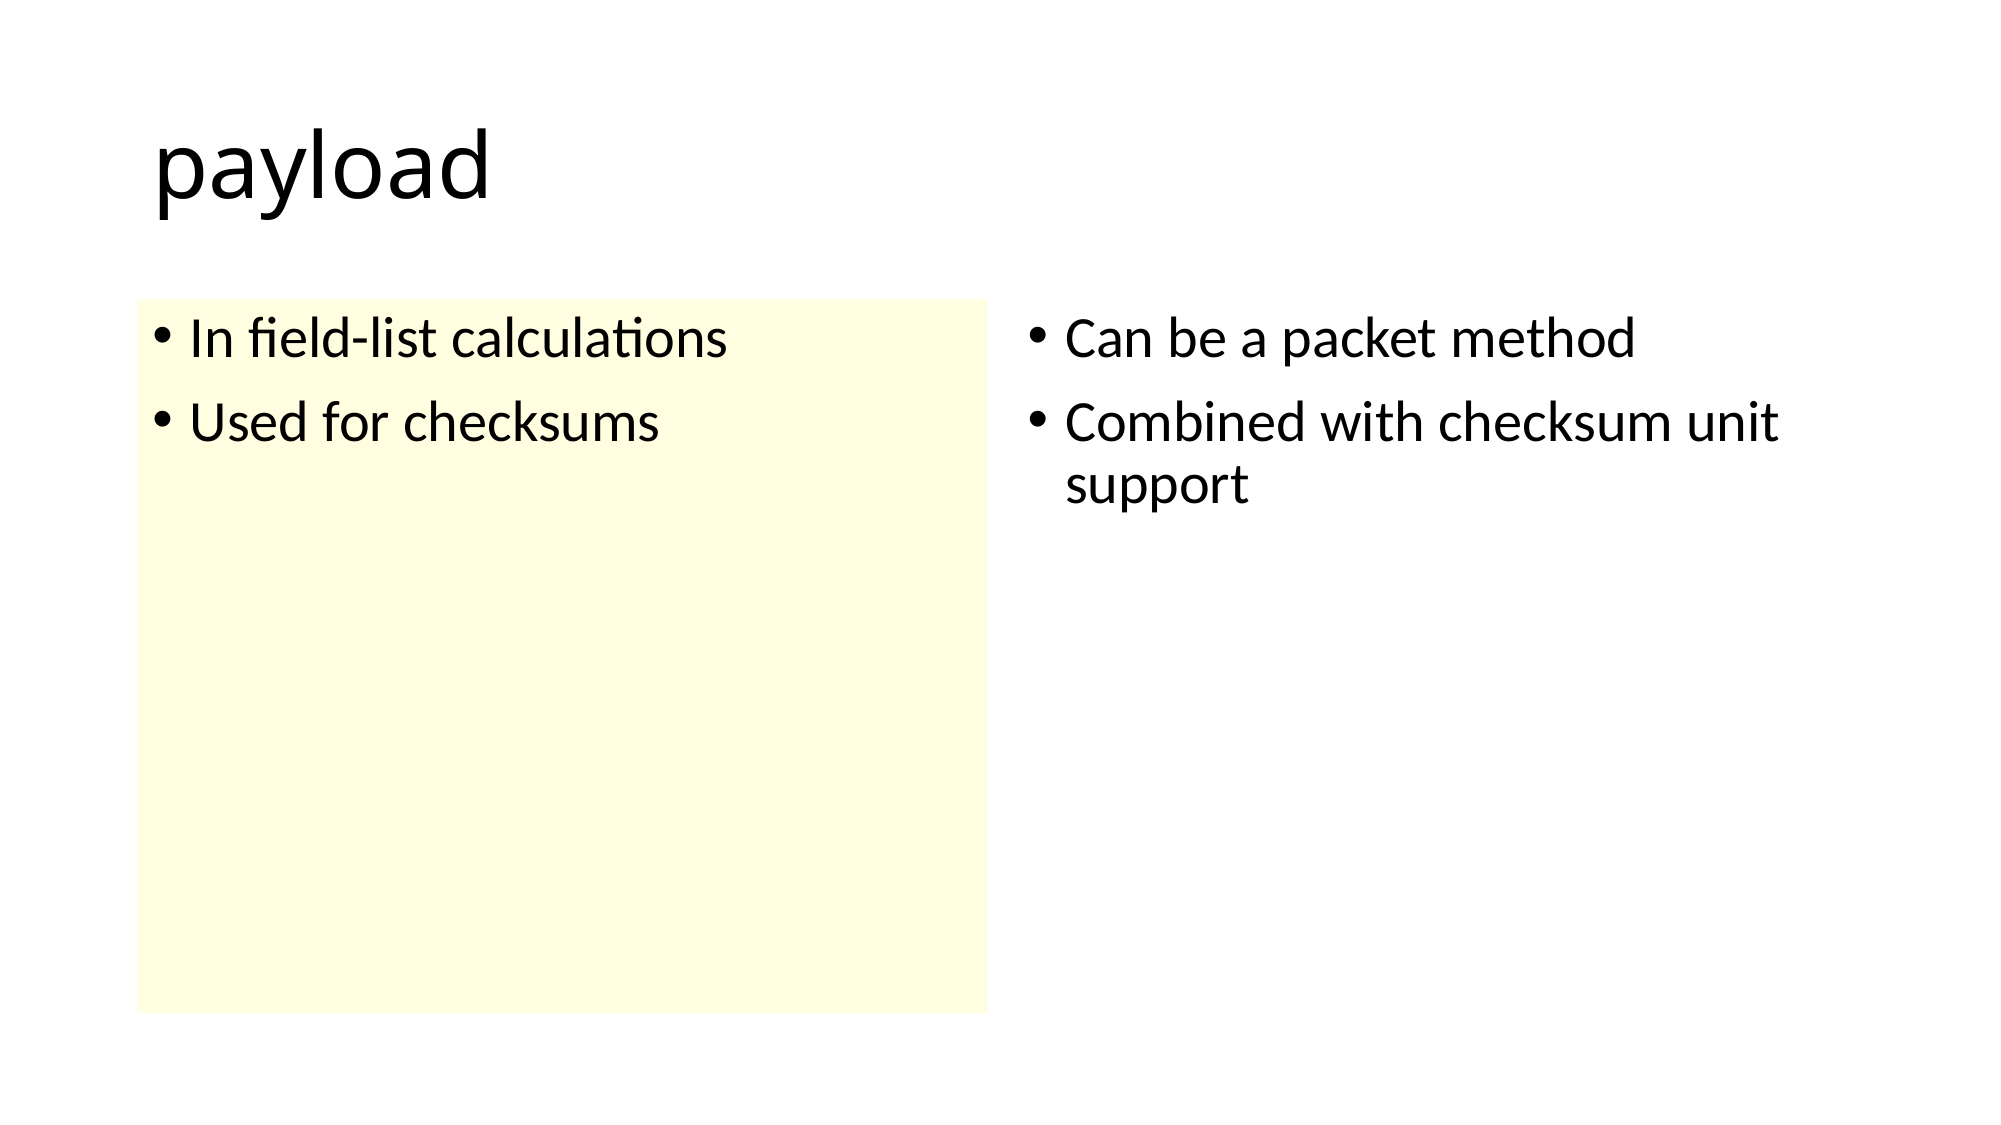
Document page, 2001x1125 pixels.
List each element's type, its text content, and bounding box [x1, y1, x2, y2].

list In field-list calculations Used for checksums [137, 299, 988, 1014]
title payload [137, 59, 1863, 278]
list Can be a packet method Combined with checksum unit support [1012, 299, 1863, 1014]
